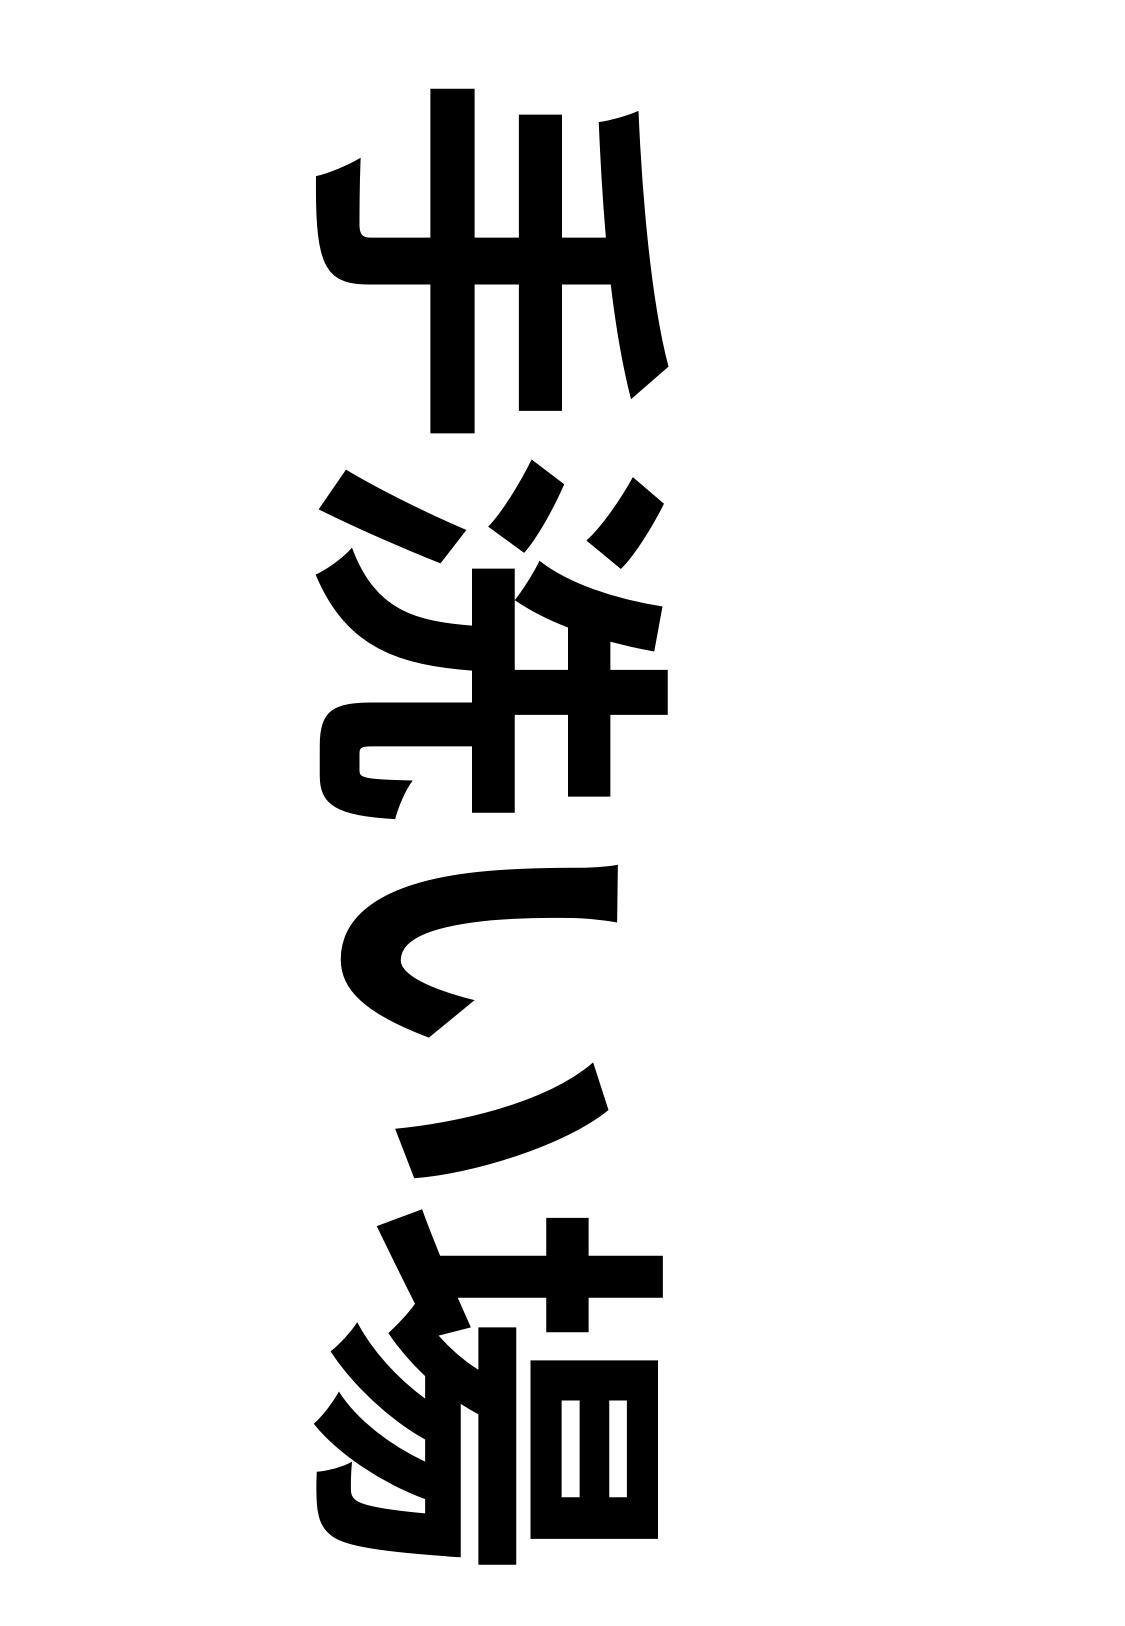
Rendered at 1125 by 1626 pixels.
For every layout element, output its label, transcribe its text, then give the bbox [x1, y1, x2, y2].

text_box 手洗い場 [267, 37, 752, 1614]
